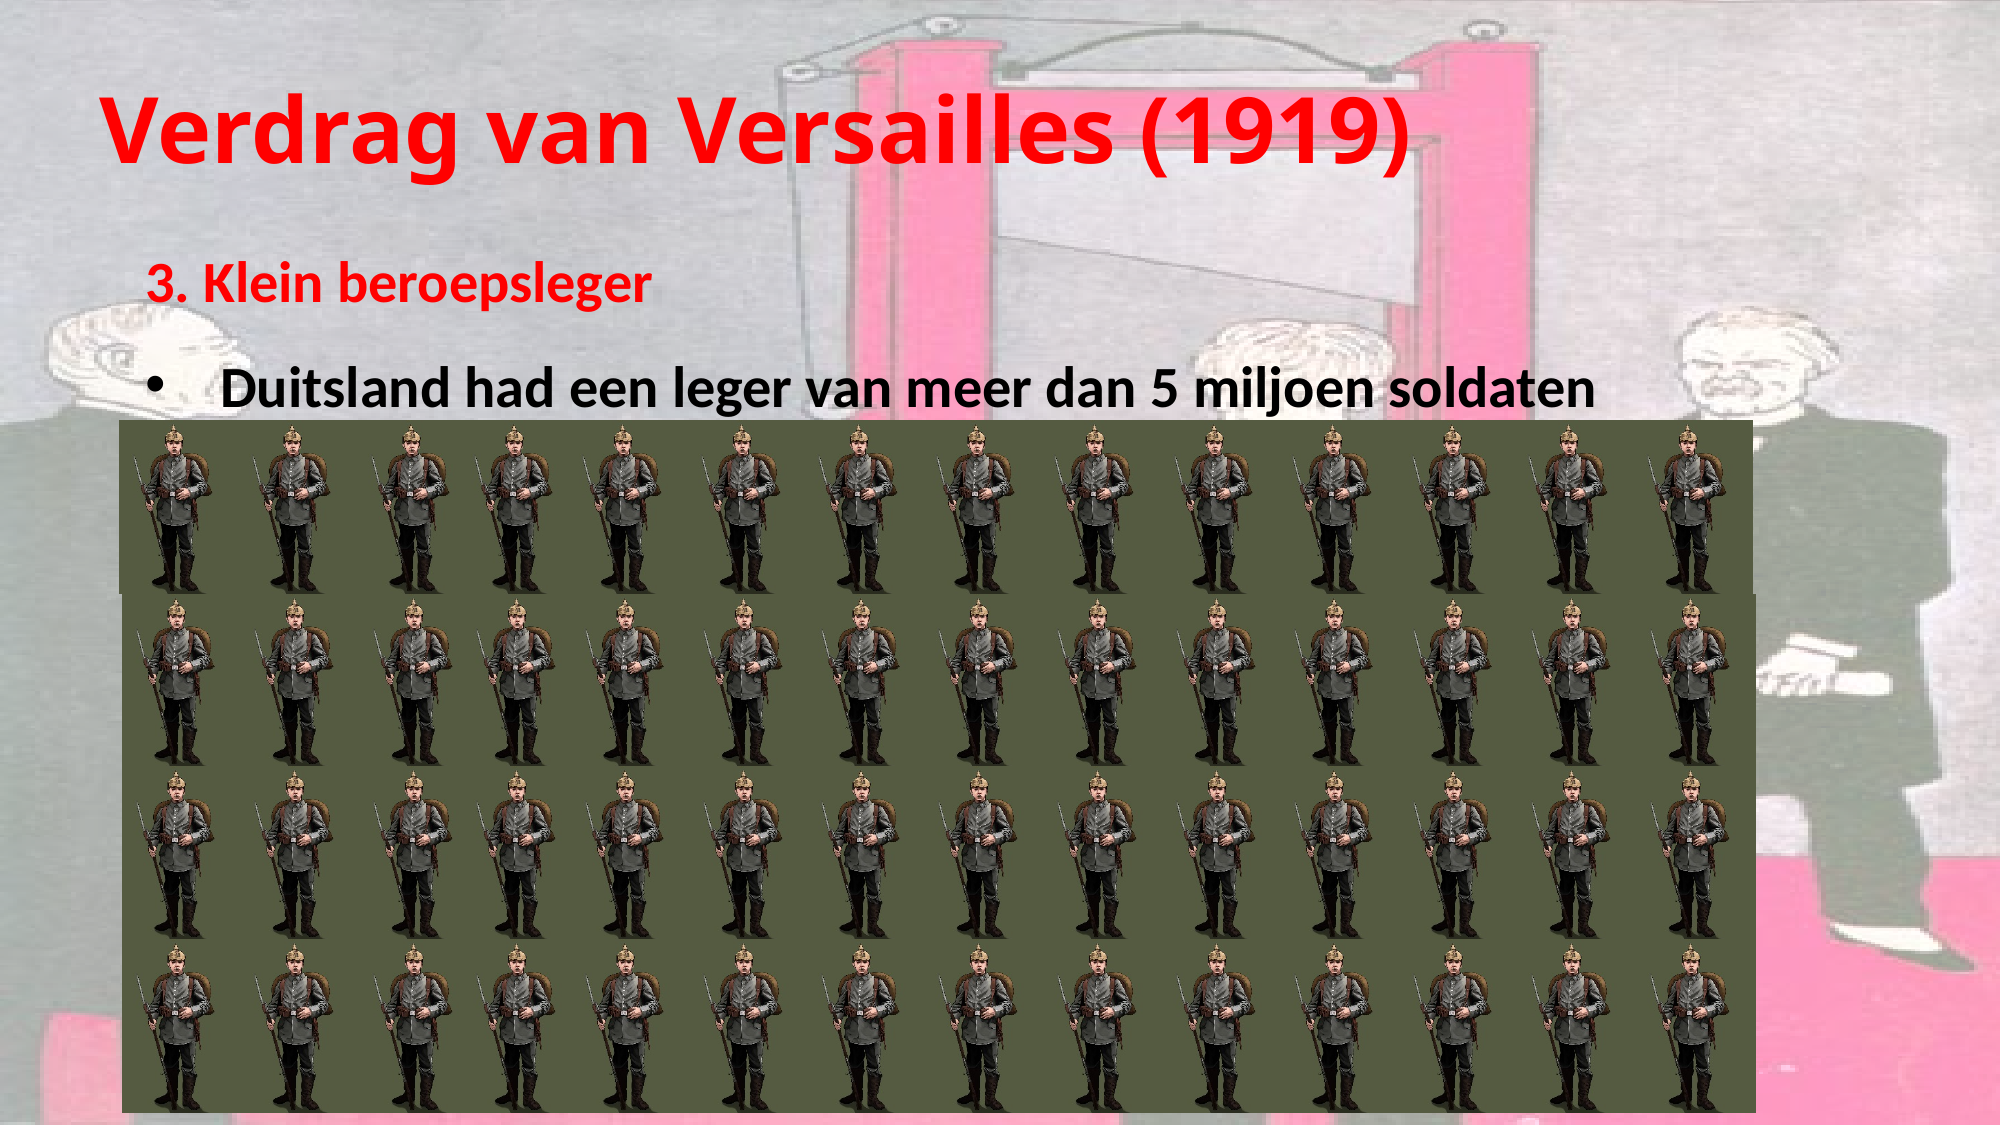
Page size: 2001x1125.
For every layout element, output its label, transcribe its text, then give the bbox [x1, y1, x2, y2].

picture [119, 420, 1756, 1113]
text_box 3. Klein beroepsleger Duitsland had een leger van meer dan 5 miljoen soldaten Ze mochten een leger van 100.000 soldaten houden [130, 201, 1755, 531]
title Verdrag van Versailles (1919) [84, 25, 1518, 244]
